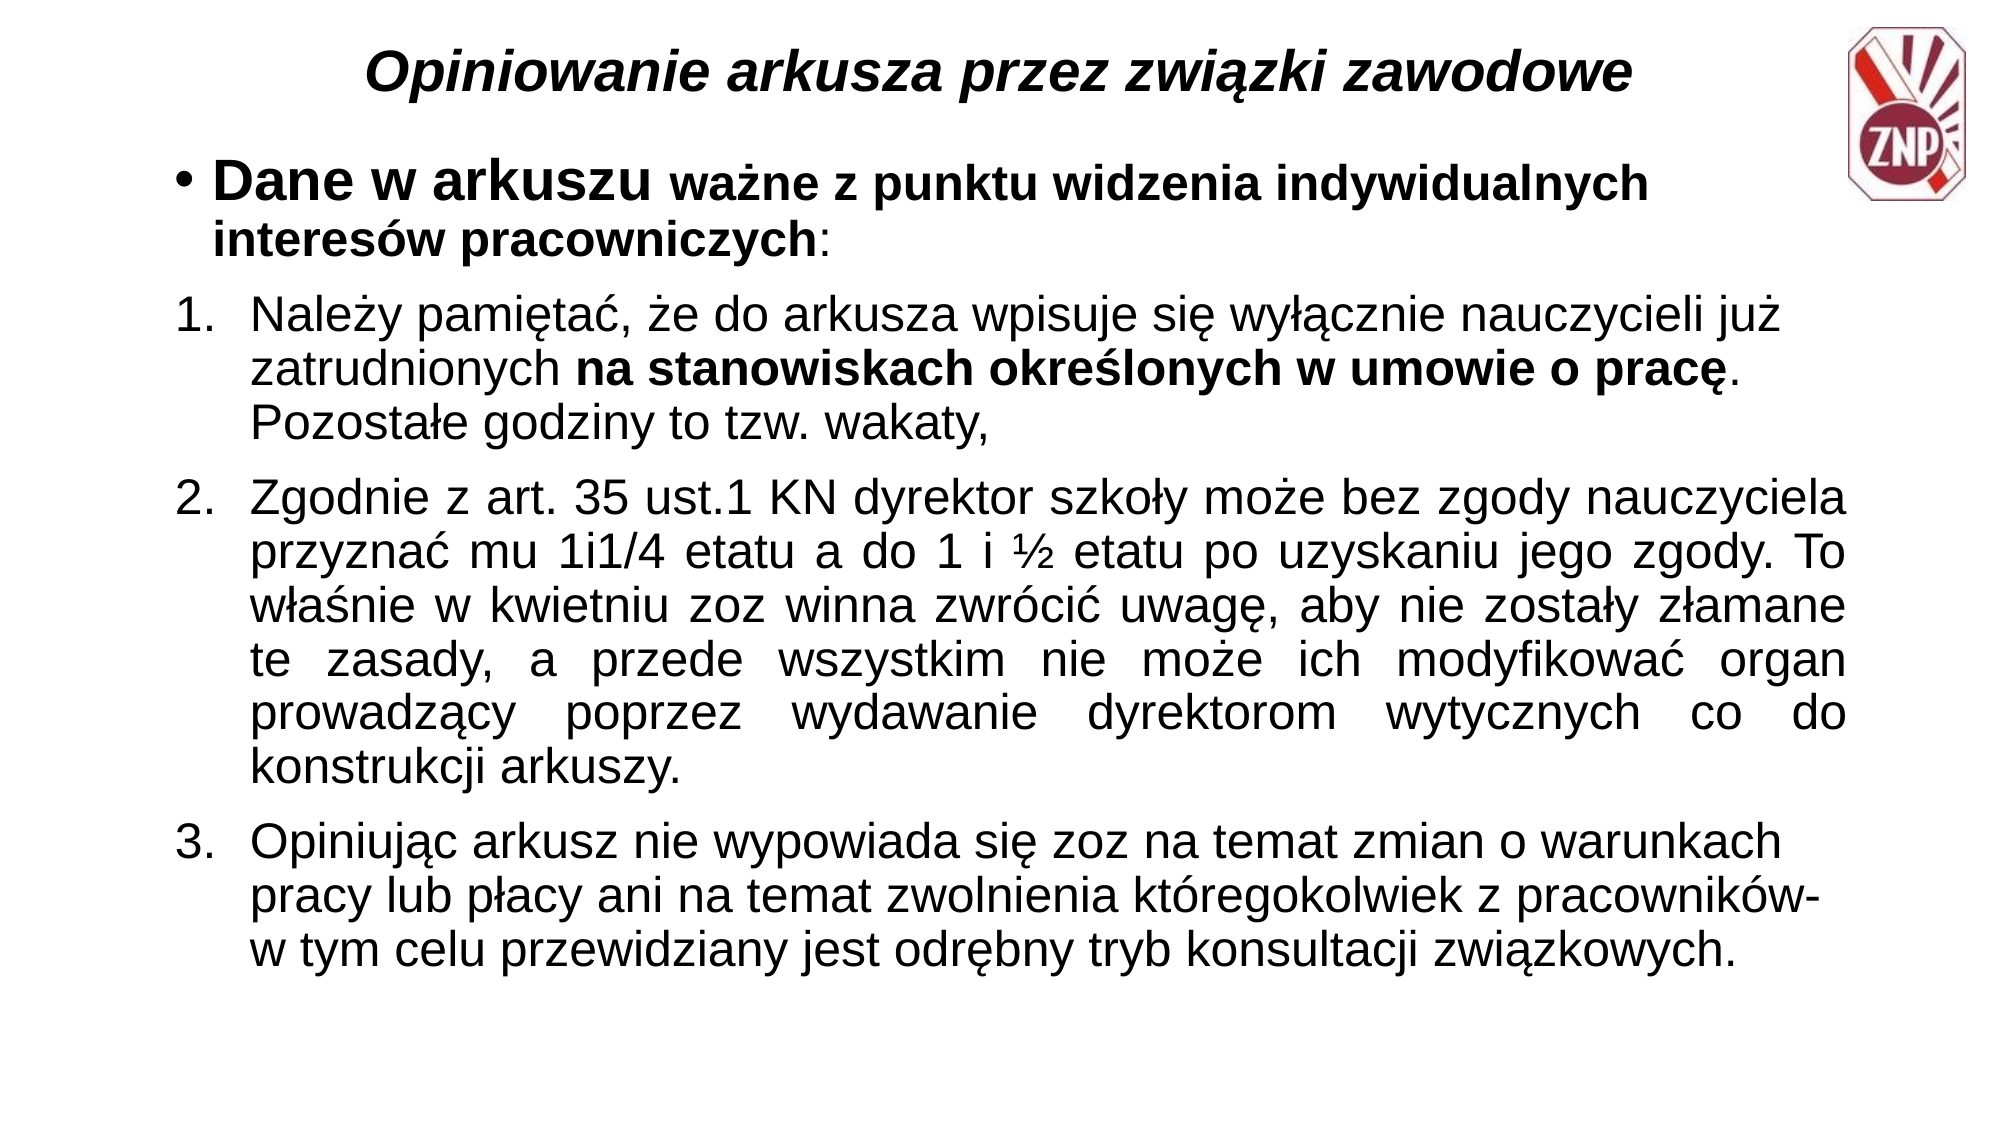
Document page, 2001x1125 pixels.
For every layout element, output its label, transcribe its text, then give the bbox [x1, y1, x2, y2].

title Opiniowanie arkusza przez związki zawodowe [114, 24, 1886, 121]
list Dane w arkuszu ważne z punktu widzenia indywidualnych interesów pracowniczych: Należy pamiętać, że do arkusza wpisuje się wyłącznie nauczycieli już zatrudnionych na stanowiskach określonych w umowie o pracę. Pozostałe godziny to tzw. wakaty, Zgodnie z art. 35 ust.1 KN dyrektor szkoły może bez zgody nauczyciela przyznać mu 1i1/4 etatu a do 1 i ½ etatu po uzyskaniu jego zgody. To właśnie w kwietniu zoz winna zwrócić uwagę, aby nie zostały złamane te zasady, a przede wszystkim nie może ich modyfikować organ prowadzący poprzez wydawanie dyrektorom wytycznych co do konstrukcji arkuszy. Opiniując arkusz nie wypowiada się zoz na temat zmian o warunkach pracy lub płacy ani na temat zwolnienia któregokolwiek z pracowników- w tym celu przewidziany jest odrębny tryb konsultacji związkowych. [159, 142, 1863, 1014]
picture [1848, 27, 1966, 201]
